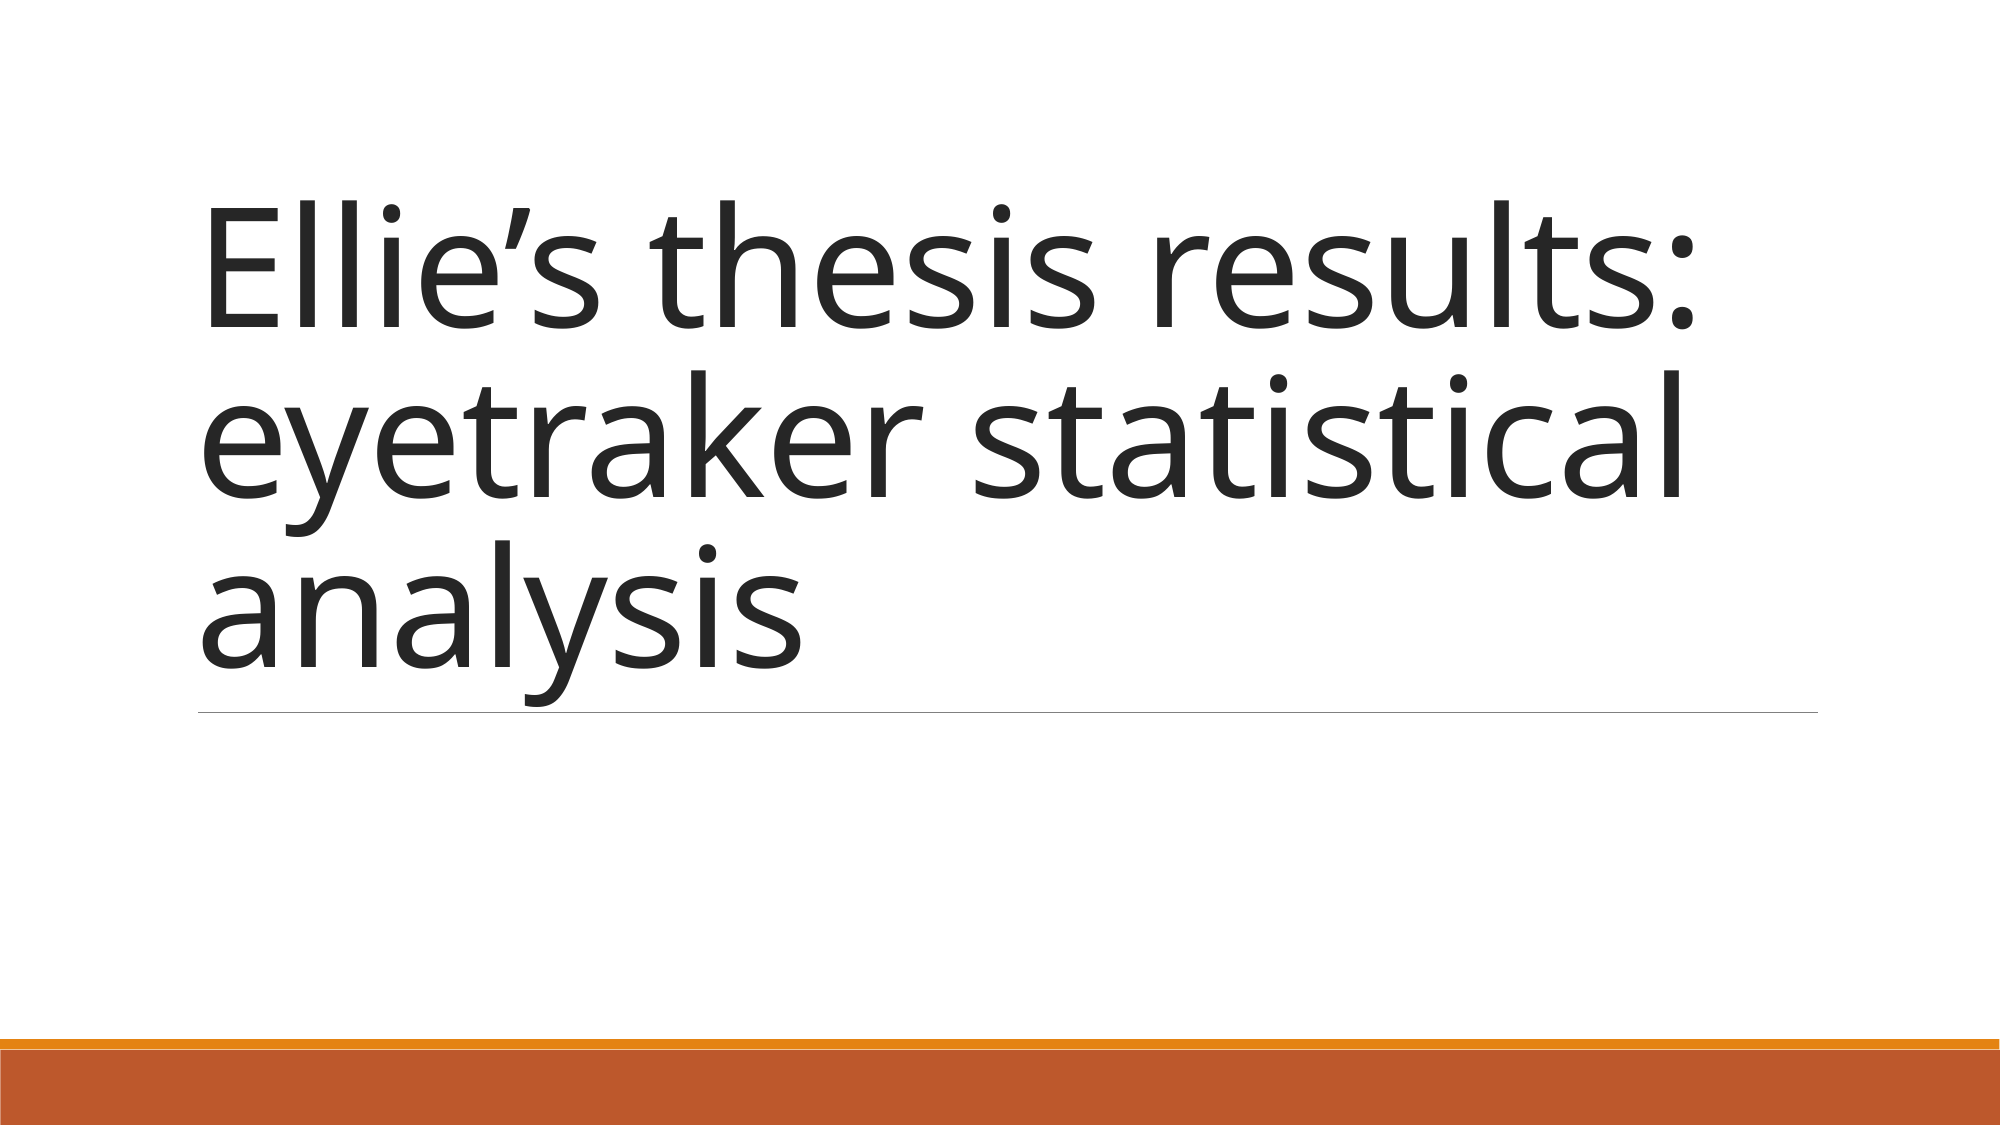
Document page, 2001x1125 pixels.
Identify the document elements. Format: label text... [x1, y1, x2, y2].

title Ellie’s thesis results: eyetraker statistical analysis [180, 124, 1830, 710]
